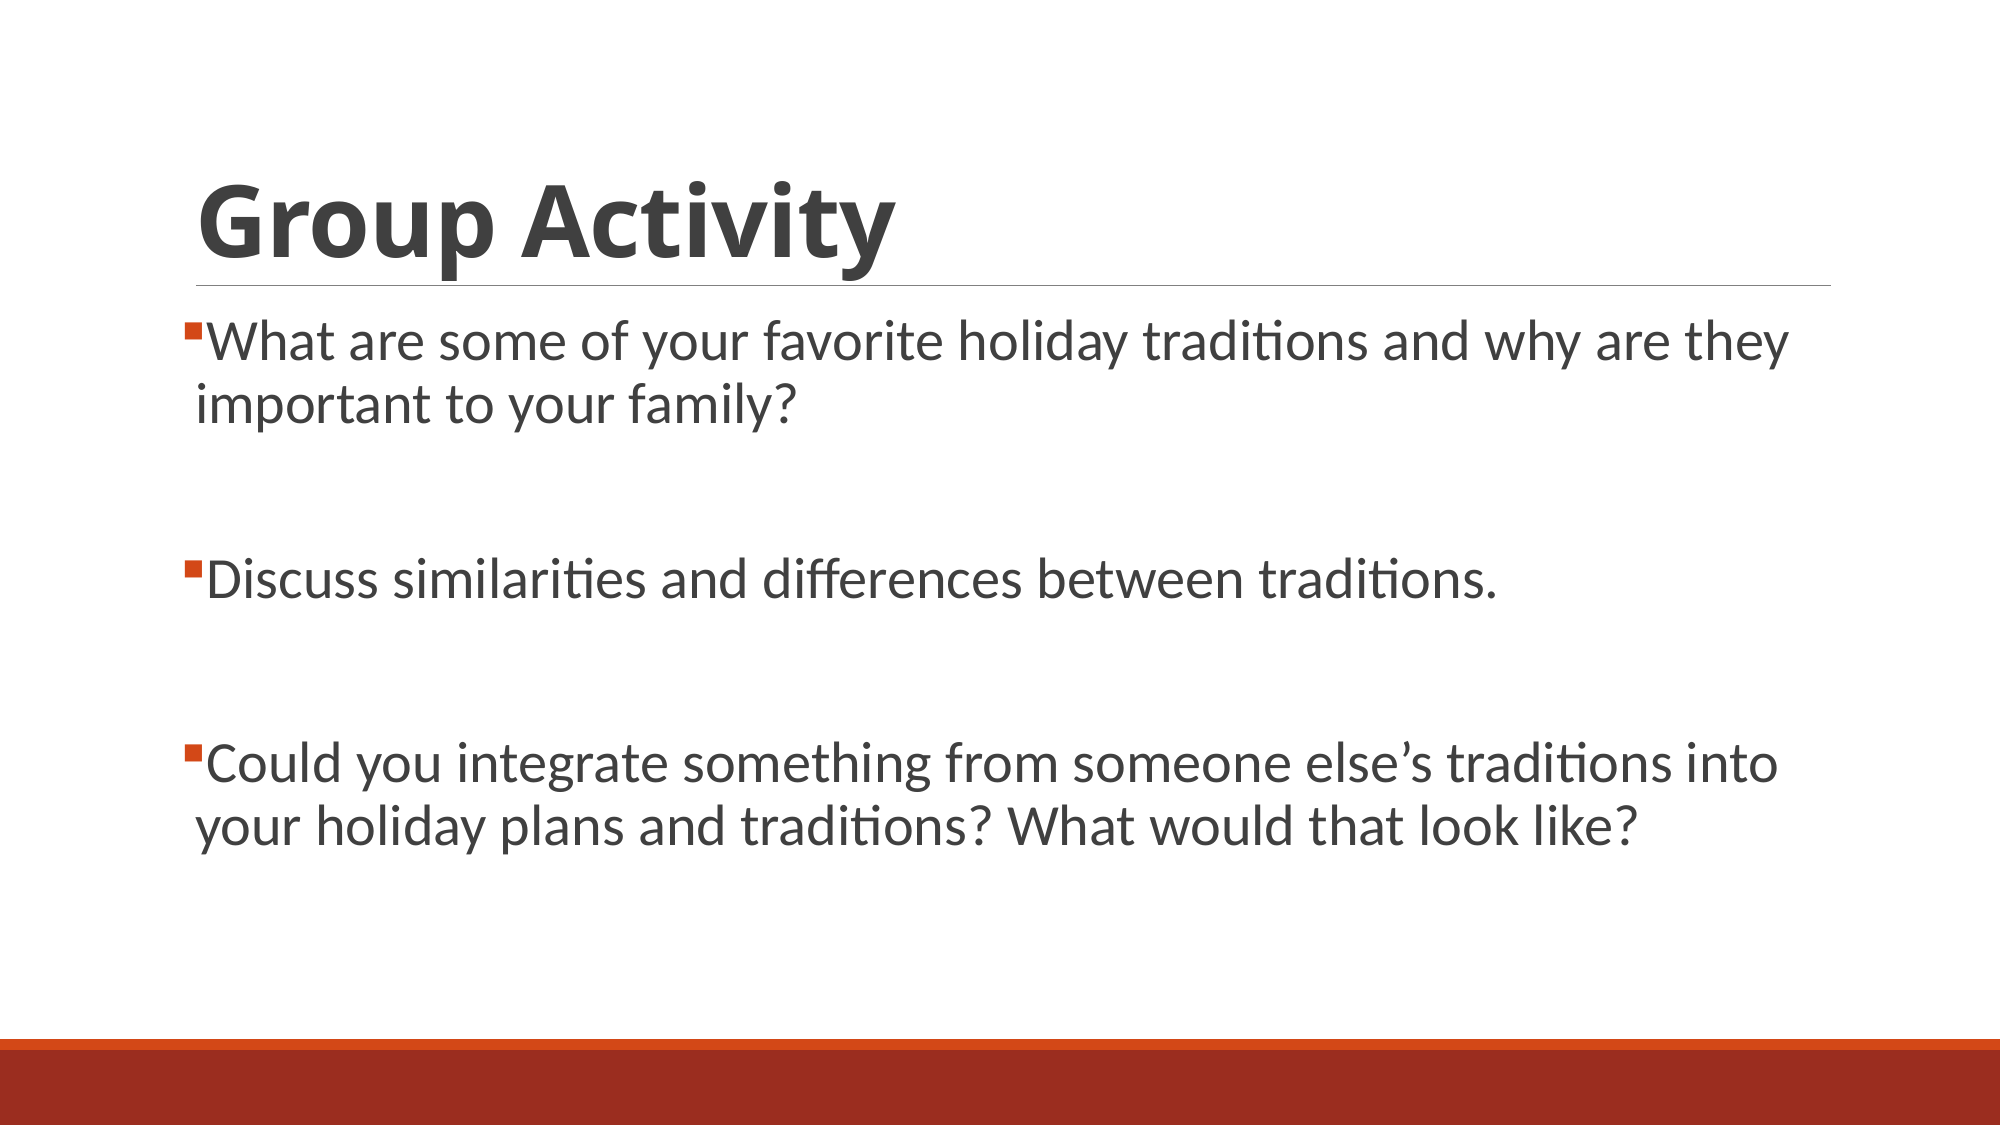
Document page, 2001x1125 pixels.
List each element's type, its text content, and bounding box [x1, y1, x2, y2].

list What are some of your favorite holiday traditions and why are they important to your family? Discuss similarities and differences between traditions. Could you integrate something from someone else’s traditions into your holiday plans and traditions? What would that look like? [180, 302, 1830, 963]
title Group Activity [180, 47, 1830, 285]
